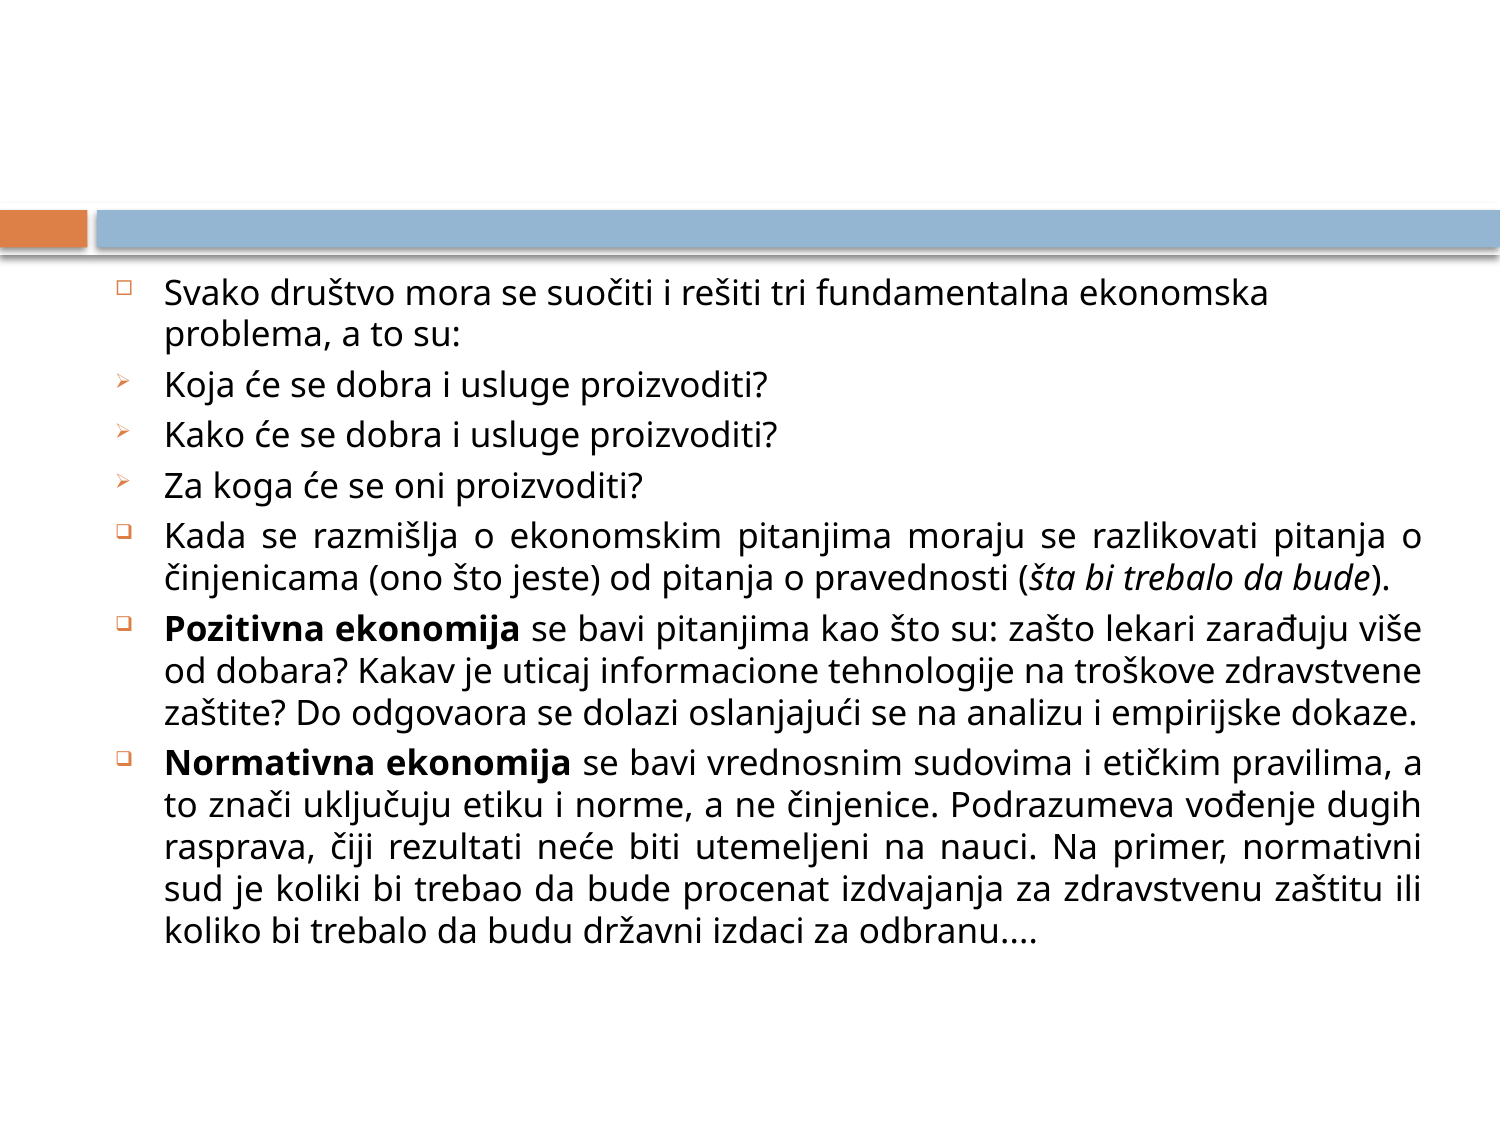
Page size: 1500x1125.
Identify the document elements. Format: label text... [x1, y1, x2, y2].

list Svako društvo mora se suočiti i rešiti tri fundamentalna ekonomska problema, a to su: Koja će se dobra i usluge proizvoditi? Kako će se dobra i usluge proizvoditi? Za koga će se oni proizvoditi? Kada se razmišlja o ekonomskim pitanjima moraju se razlikovati pitanja o činjenicama (ono što jeste) od pitanja o pravednosti (šta bi trebalo da bude). Pozitivna ekonomija se bavi pitanjima kao što su: zašto lekari zarađuju više od dobara? Kakav je uticaj informacione tehnologije na troškove zdravstvene zaštite? Do odgovaora se dolazi oslanjajući se na analizu i empirijske dokaze. Normativna ekonomija se bavi vrednosnim sudovima i etičkim pravilima, a to znači uključuju etiku i norme, a ne činjenice. Podrazumeva vođenje dugih rasprava, čiji rezultati neće biti utemeljeni na nauci. Na primer, normativni sud je koliki bi trebao da bude procenat izdvajanja za zdravstvenu zaštitu ili koliko bi trebalo da budu državni izdaci za odbranu.... [100, 262, 1438, 1000]
